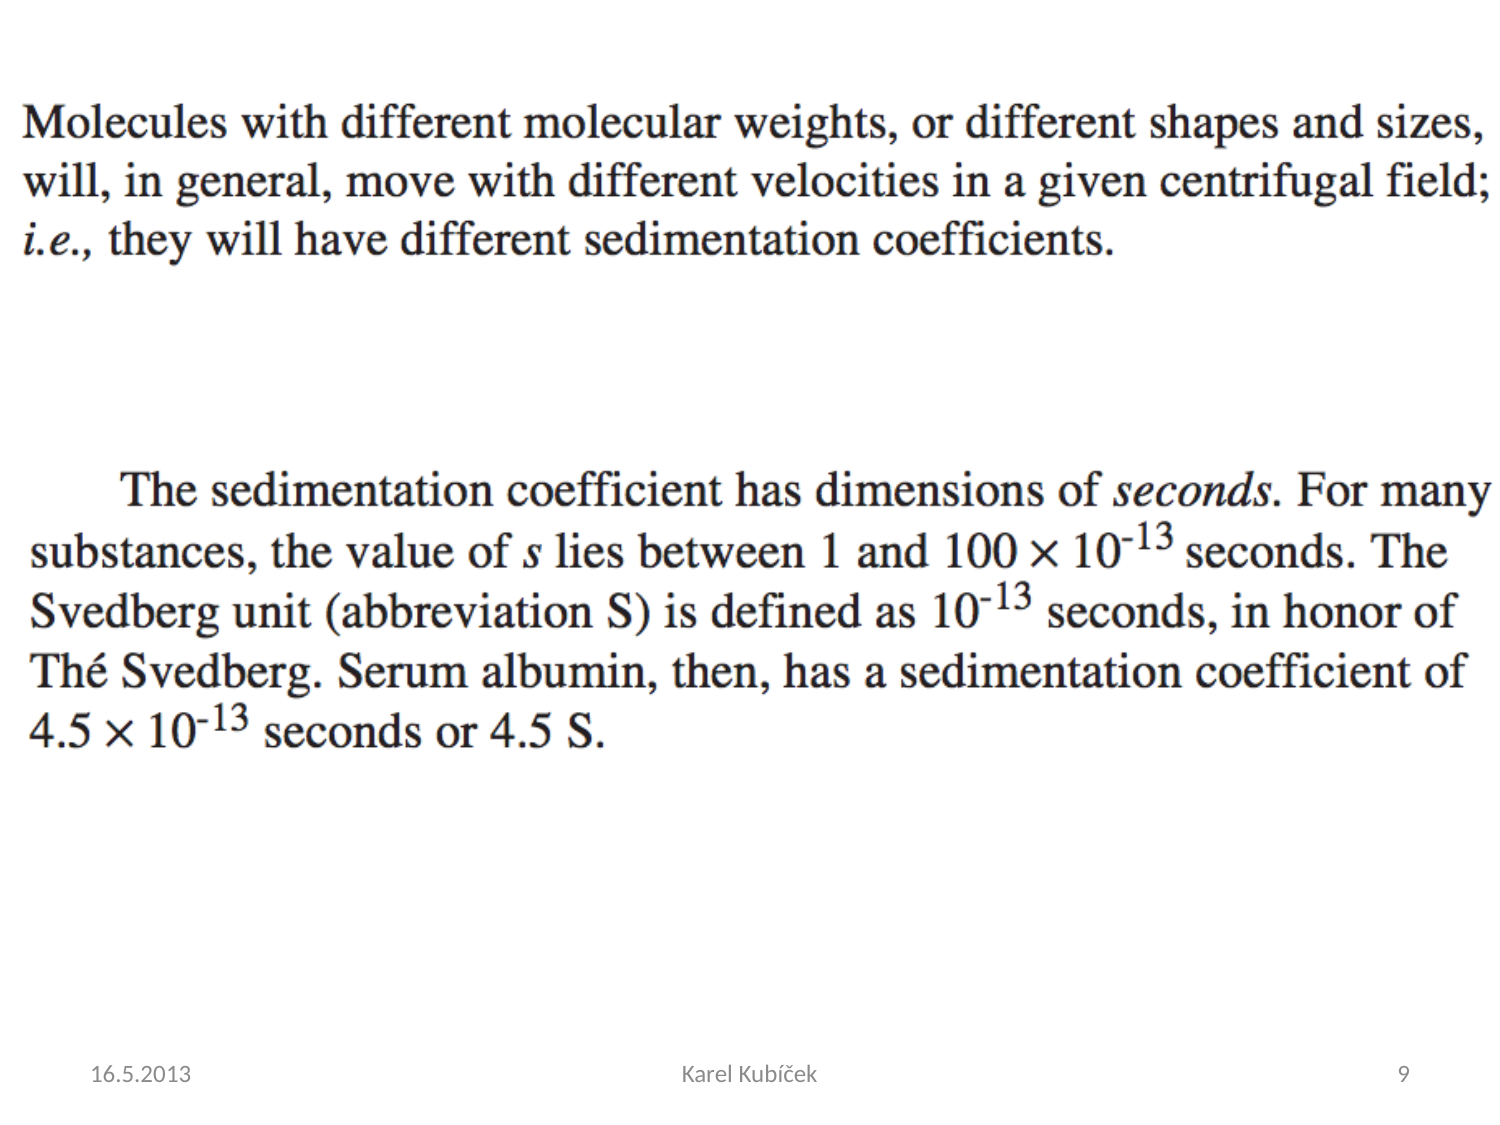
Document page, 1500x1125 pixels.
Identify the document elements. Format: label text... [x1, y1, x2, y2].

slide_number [75, 1042, 425, 1103]
footer Karel Kubíček [512, 1042, 988, 1103]
picture [0, 448, 1500, 761]
picture [0, 91, 1500, 274]
slide_number 9 [1074, 1042, 1425, 1103]
